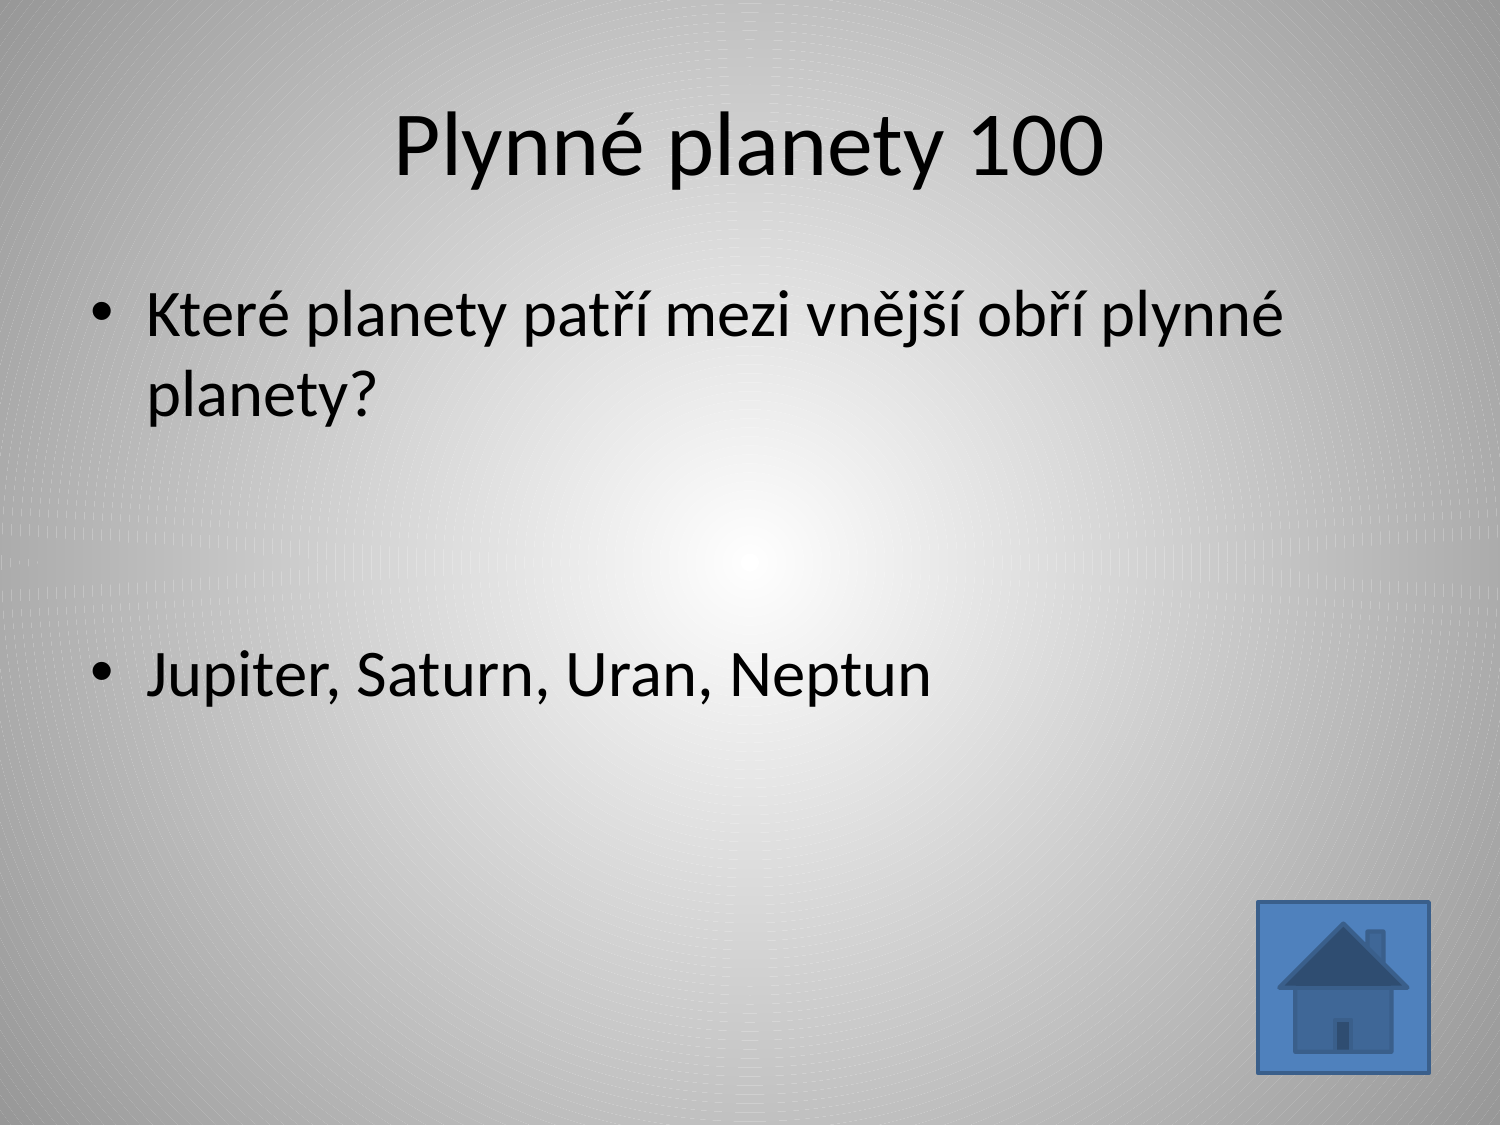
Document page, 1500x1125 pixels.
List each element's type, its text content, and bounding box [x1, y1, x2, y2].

text_box [1256, 900, 1431, 1075]
title Plynné planety 100 [75, 45, 1425, 233]
list Které planety patří mezi vnější obří plynné planety? Jupiter, Saturn, Uran, Neptun [75, 262, 1425, 1005]
